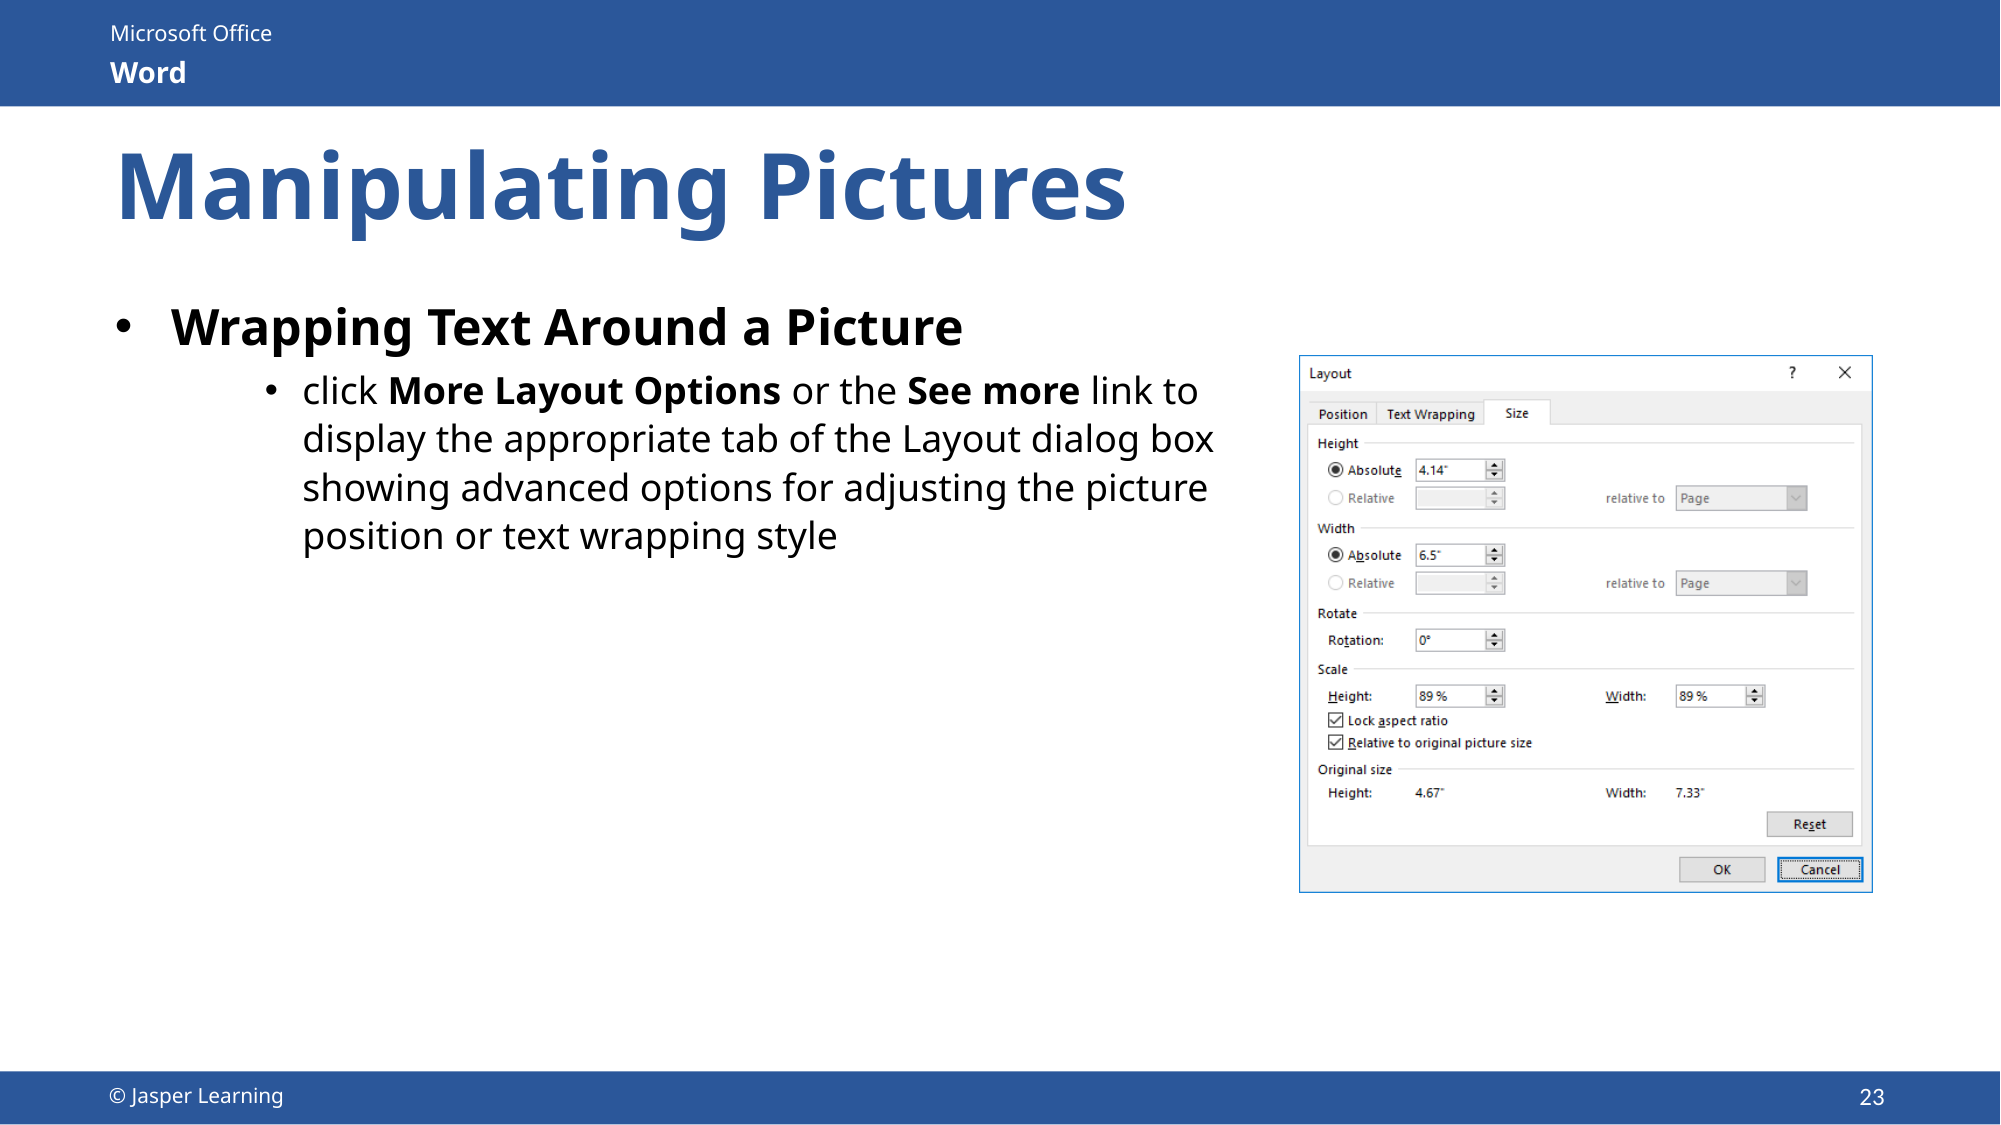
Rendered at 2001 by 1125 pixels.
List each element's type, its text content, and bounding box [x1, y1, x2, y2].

title Manipulating Pictures [99, 118, 1866, 248]
picture [1298, 354, 1873, 894]
slide_number 23 [1433, 1065, 1900, 1125]
list Wrapping Text Around a Picture click More Layout Options or the See more link to display the appropriate tab of the Layout dialog box showing advanced options for adjusting the picture position or text wrapping style [99, 283, 1900, 1026]
footer © Jasper Learning [94, 1066, 769, 1125]
